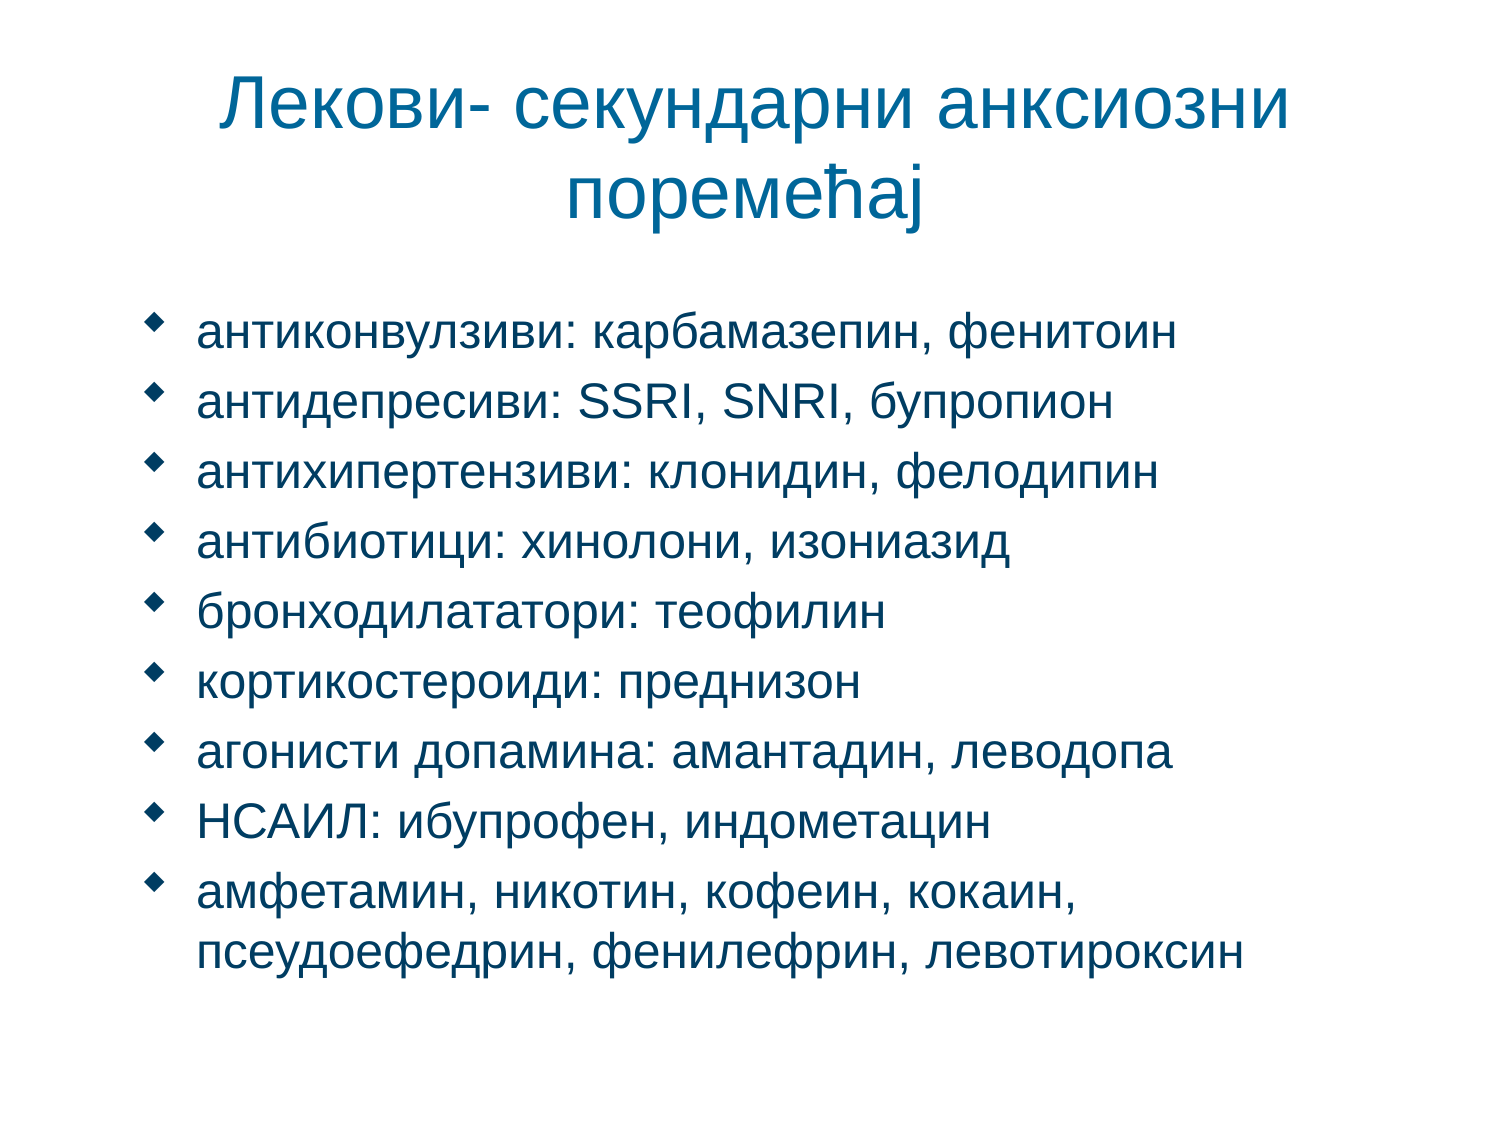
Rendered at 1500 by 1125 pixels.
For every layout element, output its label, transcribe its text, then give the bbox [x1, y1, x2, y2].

list антиконвулзиви: карбамазепин, фенитоин антидепресиви: SSRI, SNRI, бупропион антихипертензиви: клонидин, фелодипин антибиотици: хинолони, изониазид бронходилататори: теофилин кортикостероиди: преднизон агонисти допамина: амантадин, леводопа НСАИЛ: ибупрофен, индометацин амфетамин, никотин, кофеин, кокаин, псеудоефедрин, фенилефрин, левотироксин [124, 290, 1400, 1026]
title Лекови- секундарни анксиозни поремећај [64, 49, 1448, 238]
